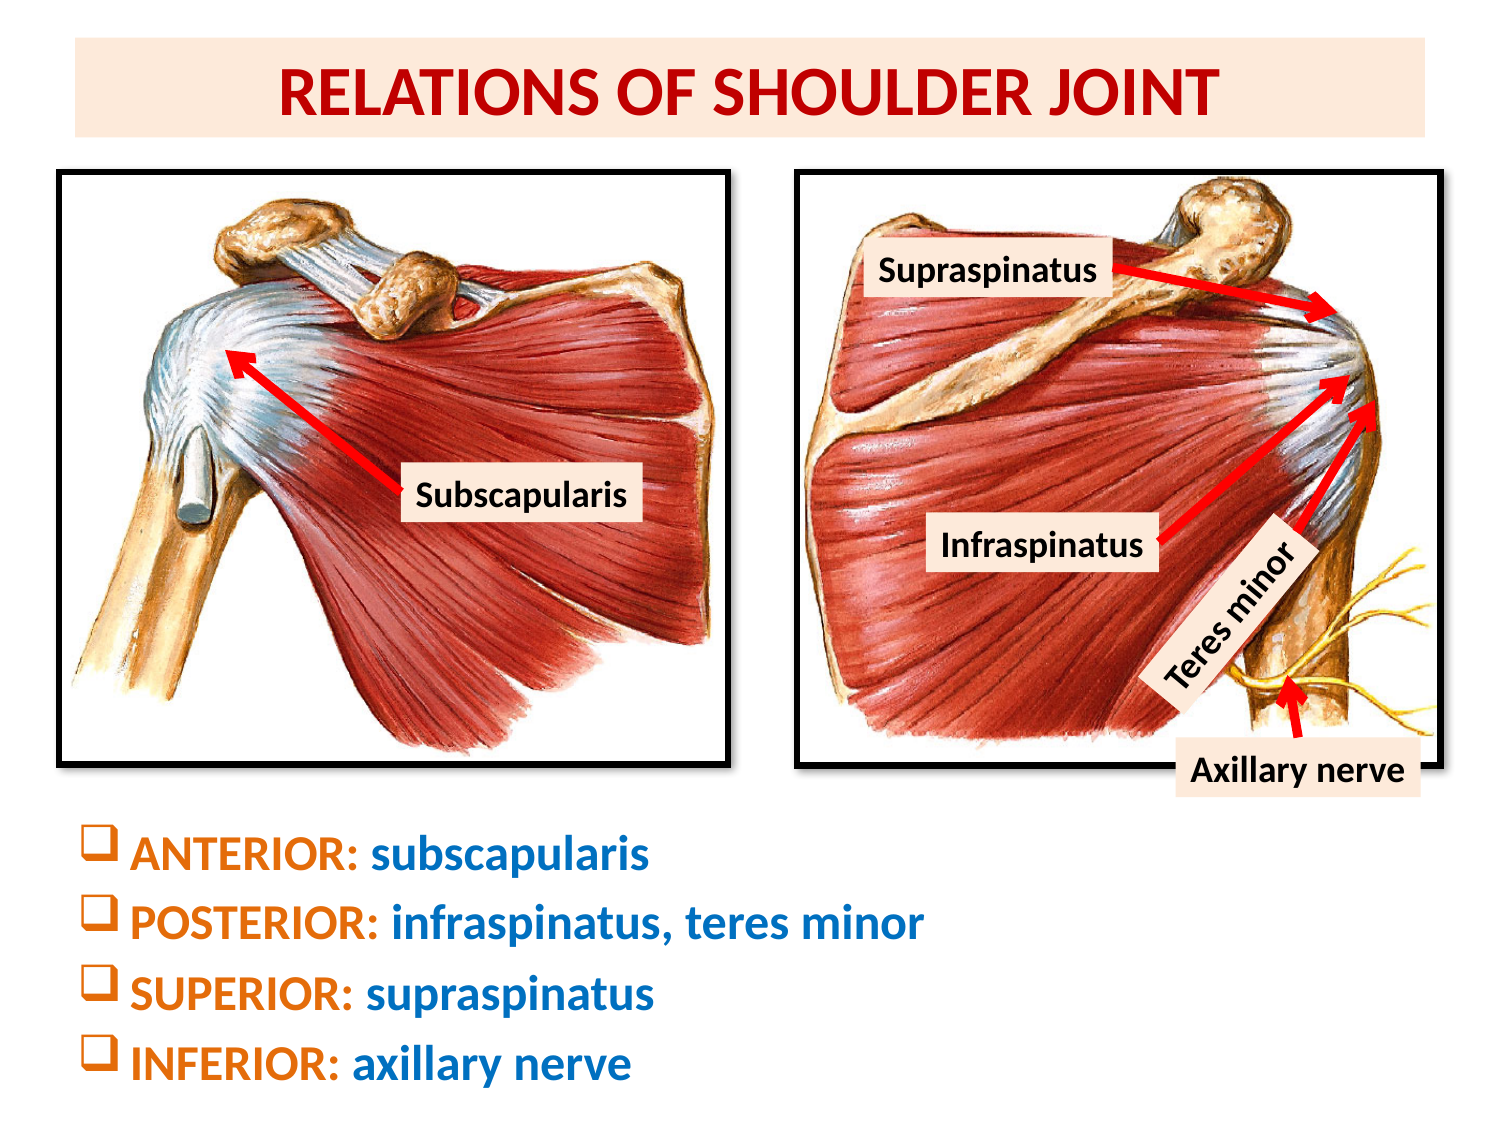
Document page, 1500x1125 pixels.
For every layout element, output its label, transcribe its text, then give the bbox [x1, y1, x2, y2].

title RELATIONS OF SHOULDER JOINT [75, 37, 1425, 138]
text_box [1113, 267, 1338, 313]
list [799, 174, 1438, 763]
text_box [1159, 374, 1351, 543]
text_box Axillary nerve [1175, 771, 1421, 798]
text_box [1261, 700, 1325, 712]
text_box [1270, 426, 1403, 505]
list ANTERIOR: subscapularis POSTERIOR: infraspinatus, teres minor SUPERIOR: supraspinatus INFERIOR: axillary nerve [62, 812, 1450, 1100]
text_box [224, 349, 401, 493]
picture [62, 174, 726, 762]
